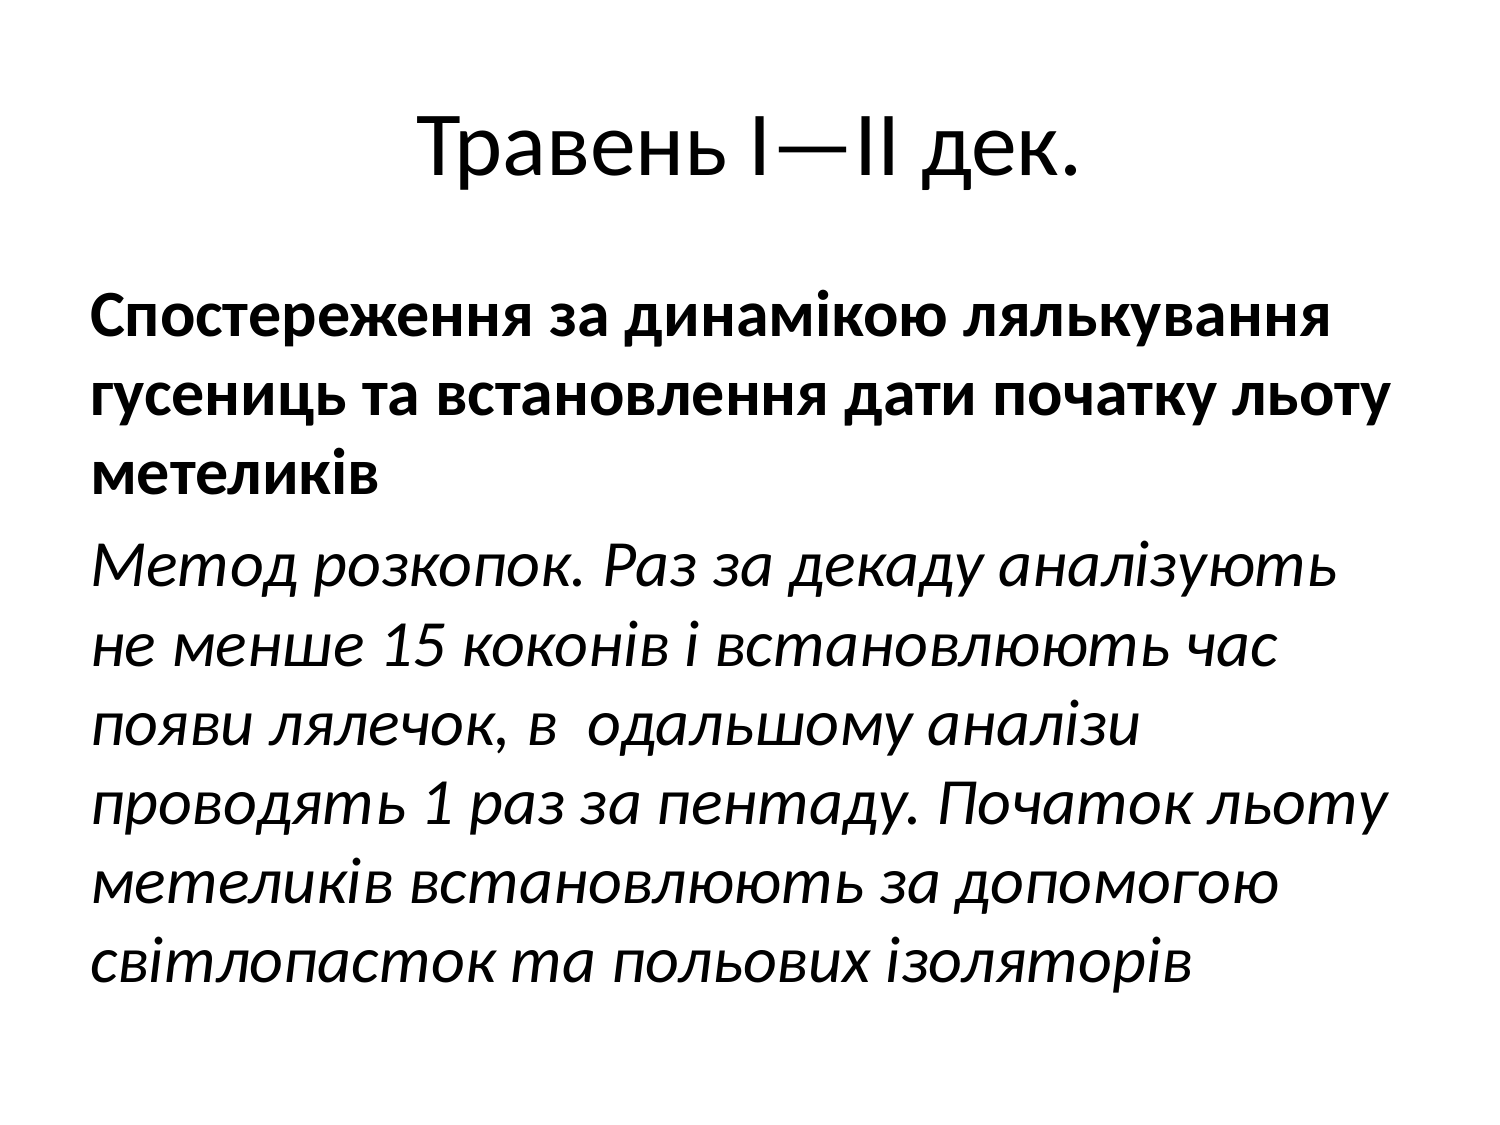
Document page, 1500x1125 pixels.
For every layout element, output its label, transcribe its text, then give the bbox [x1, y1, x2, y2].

list Спостереження за динамікою лялькування гусениць та встановлення дати початку льоту метеликів Метод розкопок. Раз за декаду аналізують не менше 15 коконів і встановлюють час появи лялечок, в одальшому аналізи проводять 1 раз за пентаду. Початок льоту метеликів встановлюють за допомогою світлопасток та польових ізоляторів [75, 262, 1425, 1005]
title Травень І—ІІ дек. [75, 45, 1425, 233]
